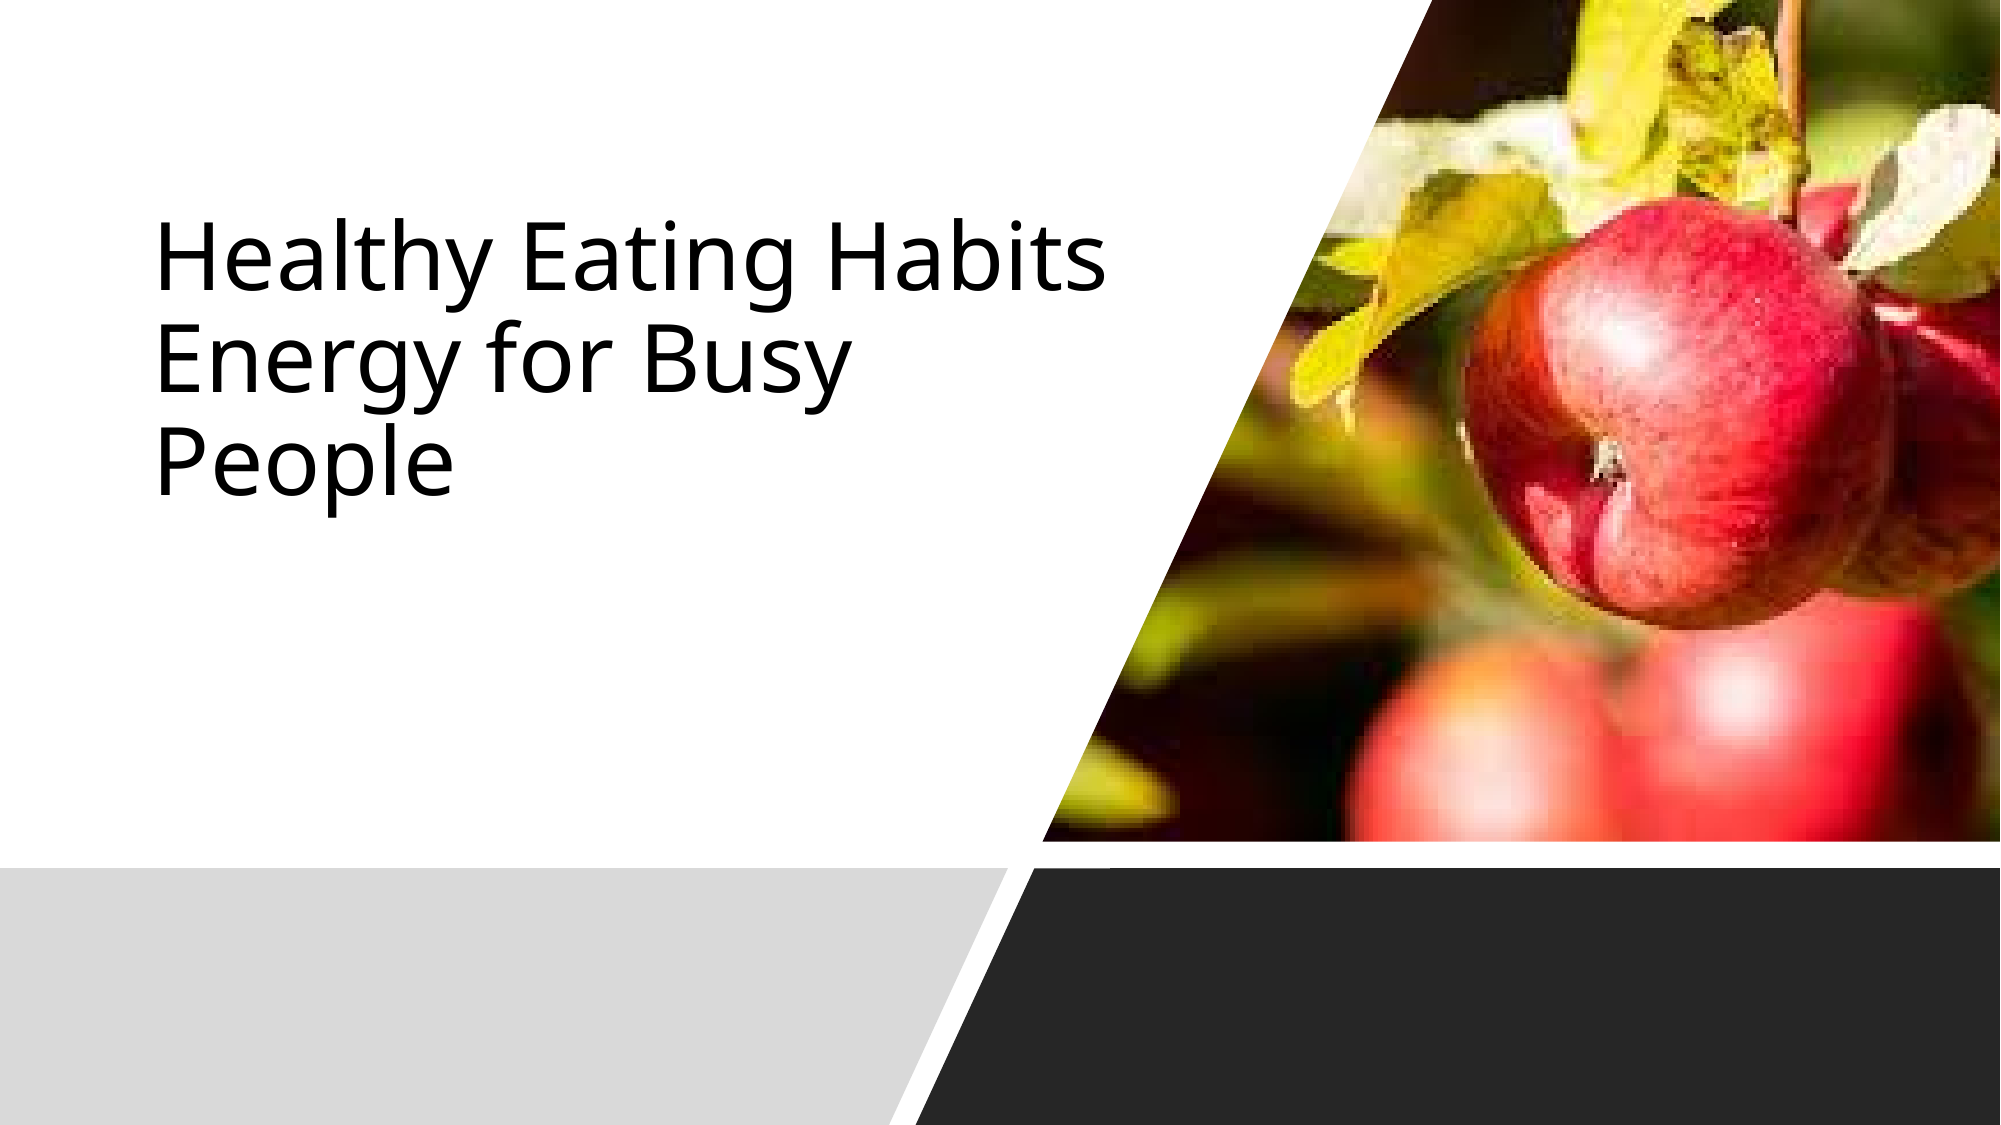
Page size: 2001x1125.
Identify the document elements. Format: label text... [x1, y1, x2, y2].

text_box [914, 867, 2000, 1125]
picture [1042, 0, 2000, 842]
text_box [0, 867, 1010, 1125]
title Healthy Eating Habits Energy for Busy People [138, 130, 1042, 523]
